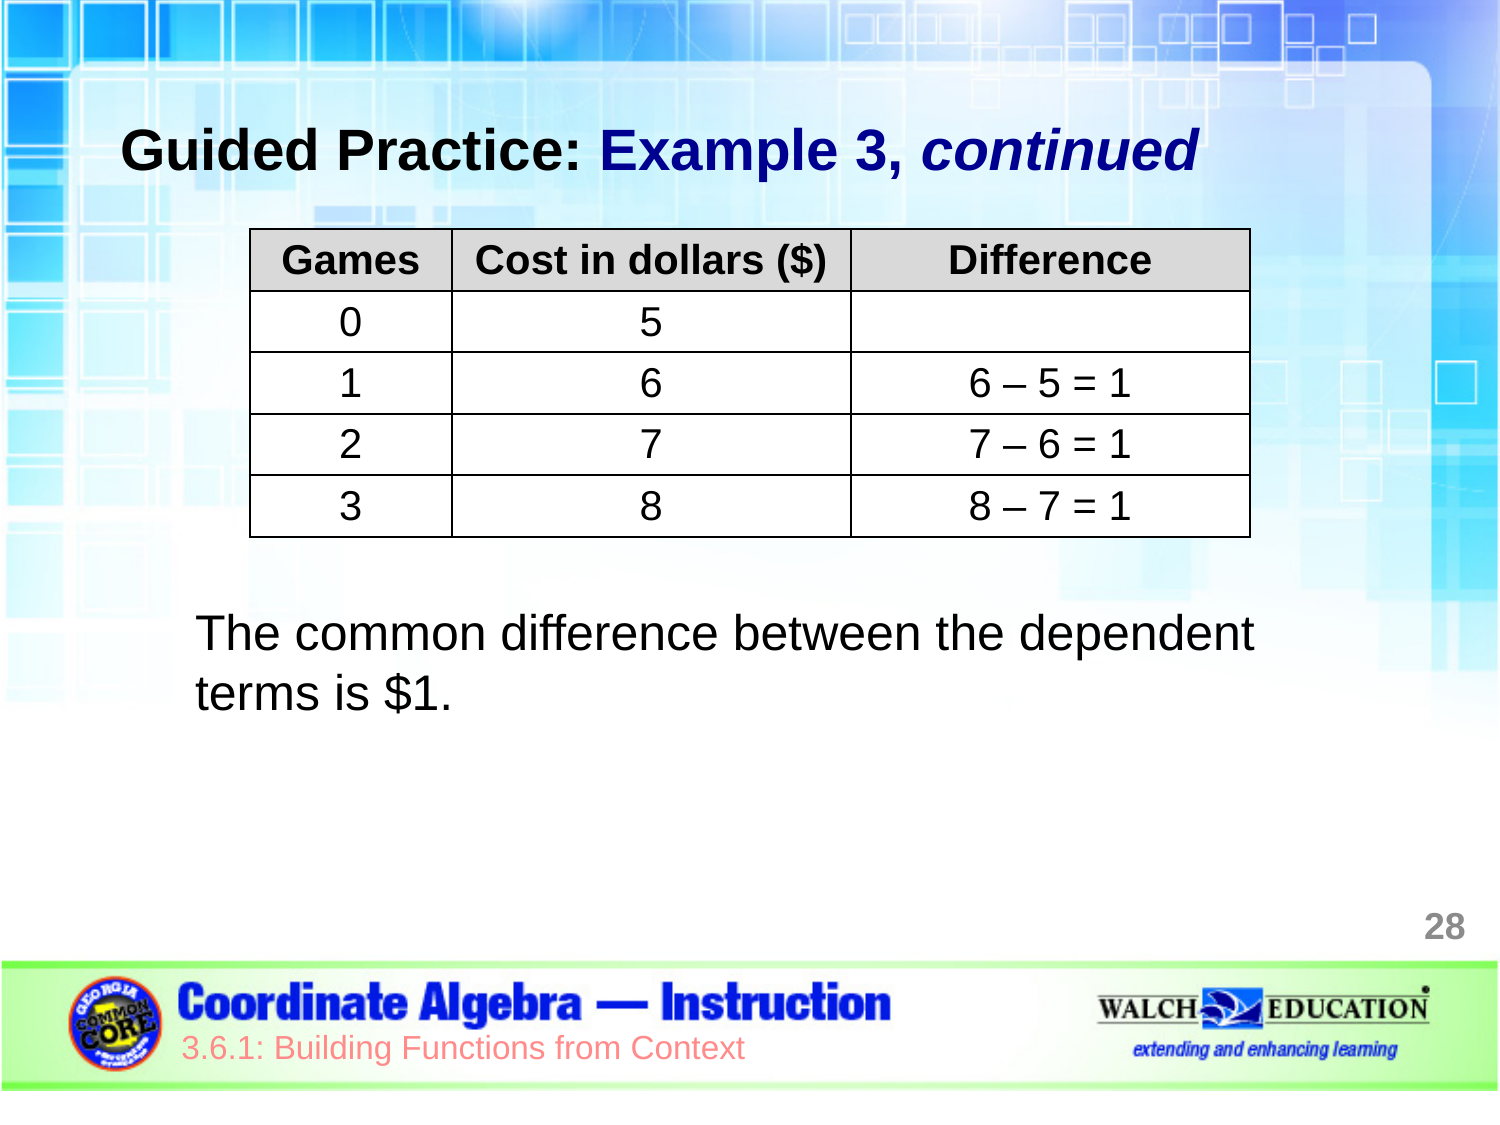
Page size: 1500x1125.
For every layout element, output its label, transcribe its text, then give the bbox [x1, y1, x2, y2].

table_cell 8 [453, 476, 850, 536]
table_header Games [251, 230, 451, 290]
table_cell 5 [453, 292, 850, 351]
table_cell [852, 292, 1249, 351]
subtitle Guided Practice: Example 3, continued The common difference between the dependent terms is $1. [105, 105, 1394, 925]
table_header Difference [852, 230, 1249, 290]
table_cell 3 [251, 476, 451, 536]
table_cell 7 [453, 415, 850, 474]
table_cell 0 [251, 292, 451, 351]
table_cell 1 [251, 353, 451, 413]
table_cell 8 – 7 = 1 [852, 476, 1249, 536]
table_cell 6 [453, 353, 850, 413]
table_cell 7 – 6 = 1 [852, 415, 1249, 474]
table_cell 2 [251, 415, 451, 474]
slide_number 28 [1361, 901, 1481, 949]
picture [1, 0, 1500, 1091]
table_cell 6 – 5 = 1 [852, 353, 1249, 413]
table_header Cost in dollars ($) [453, 230, 850, 290]
footer 3.6.1: Building Functions from Context [166, 1024, 1080, 1069]
